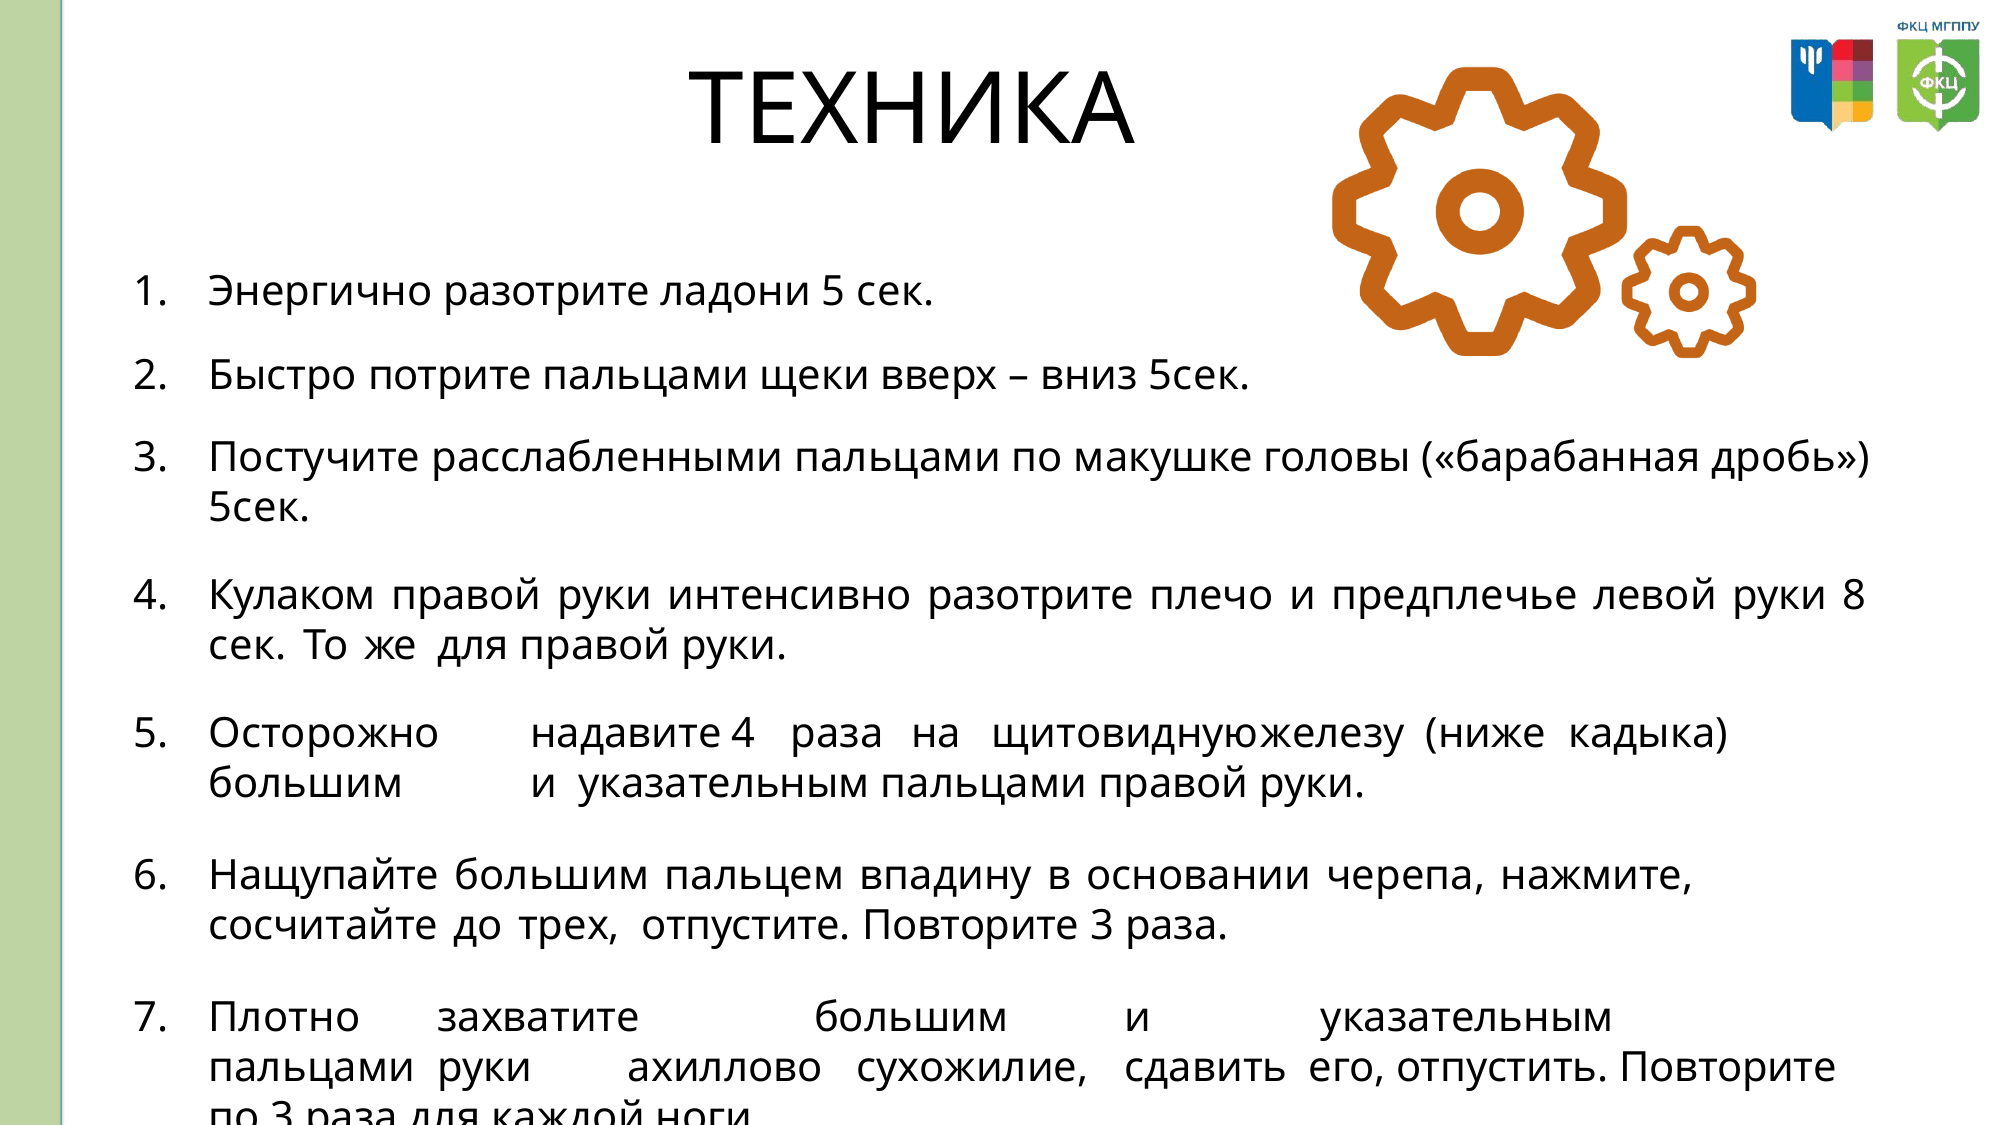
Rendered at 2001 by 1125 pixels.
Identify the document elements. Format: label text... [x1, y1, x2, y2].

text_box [0, 0, 66, 1125]
picture [1314, 0, 1774, 443]
title ТЕХНИКА [686, 7, 1137, 198]
text_box Энергично разотрите ладони 5 сек. Быстро потрите пальцами щеки вверх – вниз 5сек. Постучите расслабленными пальцами по макушке головы («барабанная дробь») 5сек. Кулаком правой руки интенсивно разотрите плечо и предплечье левой руки 8 сек. То же для правой руки. Осторожно надавите 4 раза на щитовидную железу (ниже кадыка) большим и указательным пальцами правой руки. Нащупайте большим пальцем впадину в основании черепа, нажмите, сосчитайте до трех, отпустите. Повторите 3 раза. Плотно захватите большим и указательным пальцами руки ахиллово сухожилие, сдавить его, отпустить. Повторите по 3 раза для каждой ноги. [132, 262, 1897, 1125]
picture [1789, 20, 1980, 132]
